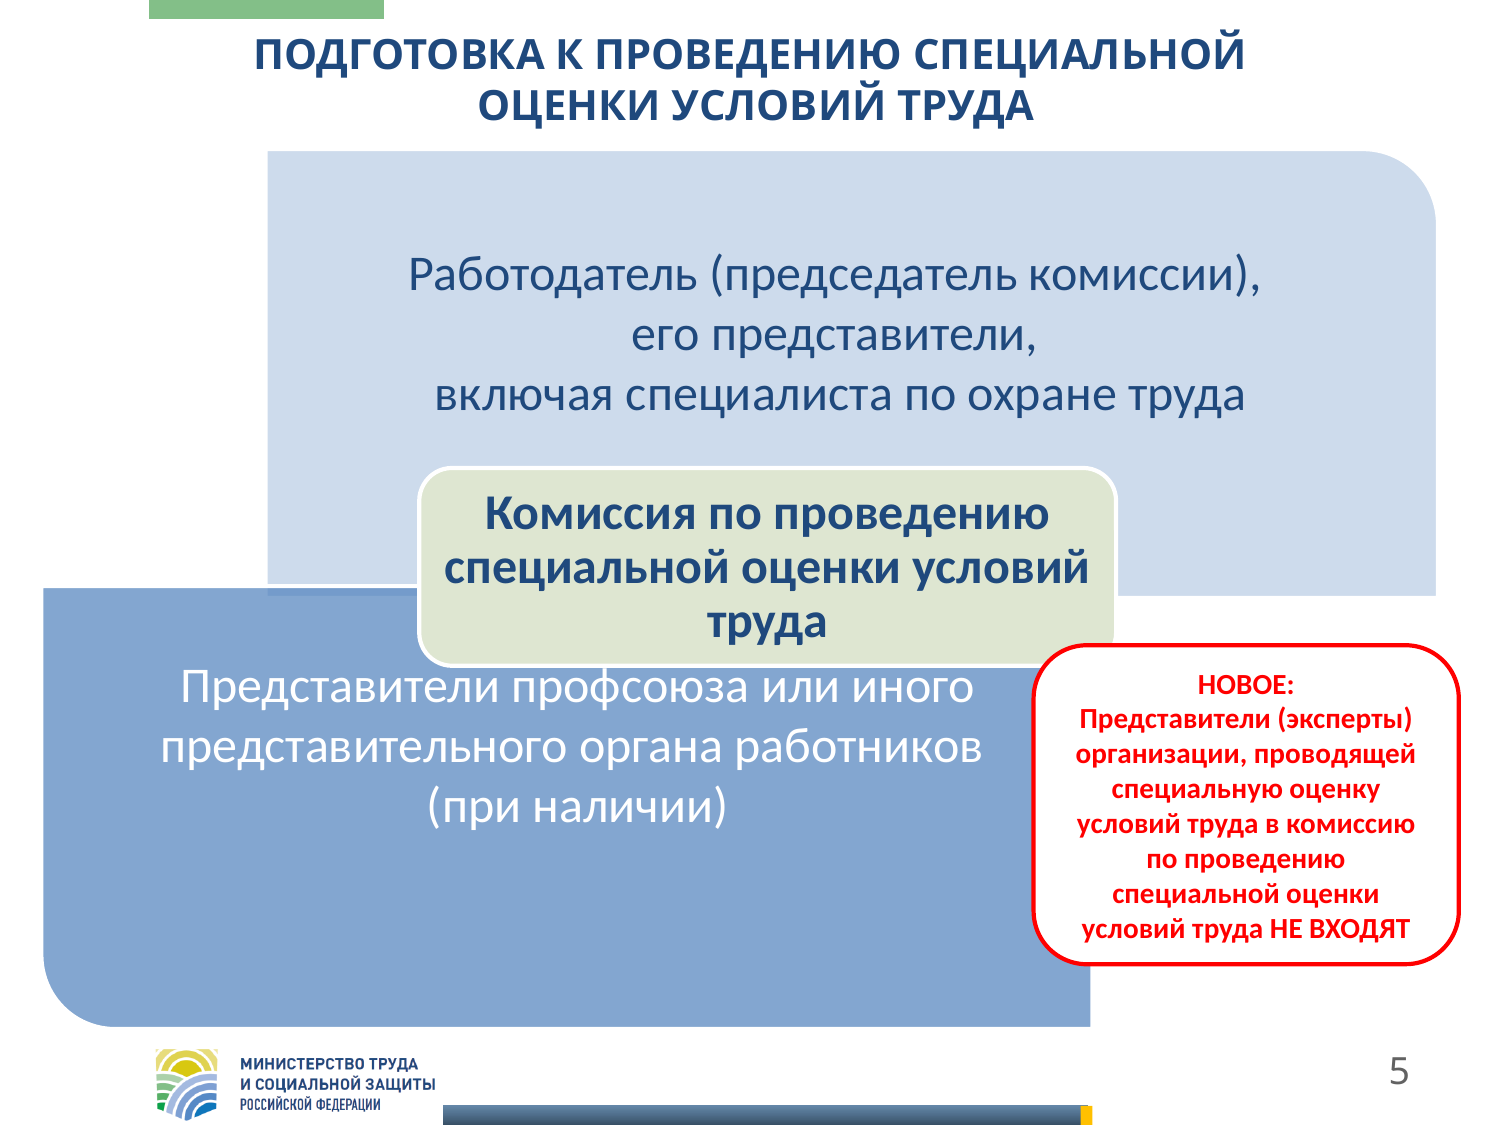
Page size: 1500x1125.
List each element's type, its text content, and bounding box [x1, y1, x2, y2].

text_box [448, 1105, 1079, 1125]
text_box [41, 148, 1471, 1036]
picture [147, 1043, 444, 1125]
slide_number 5 [1340, 1044, 1425, 1103]
picture [149, 0, 385, 19]
text_box [1079, 1104, 1094, 1125]
text_box ПОДГОТОВКА К ПРОВЕДЕНИЮ СПЕЦИАЛЬНОЙ ОЦЕНКИ УСЛОВИЙ ТРУДА [29, 31, 1483, 126]
